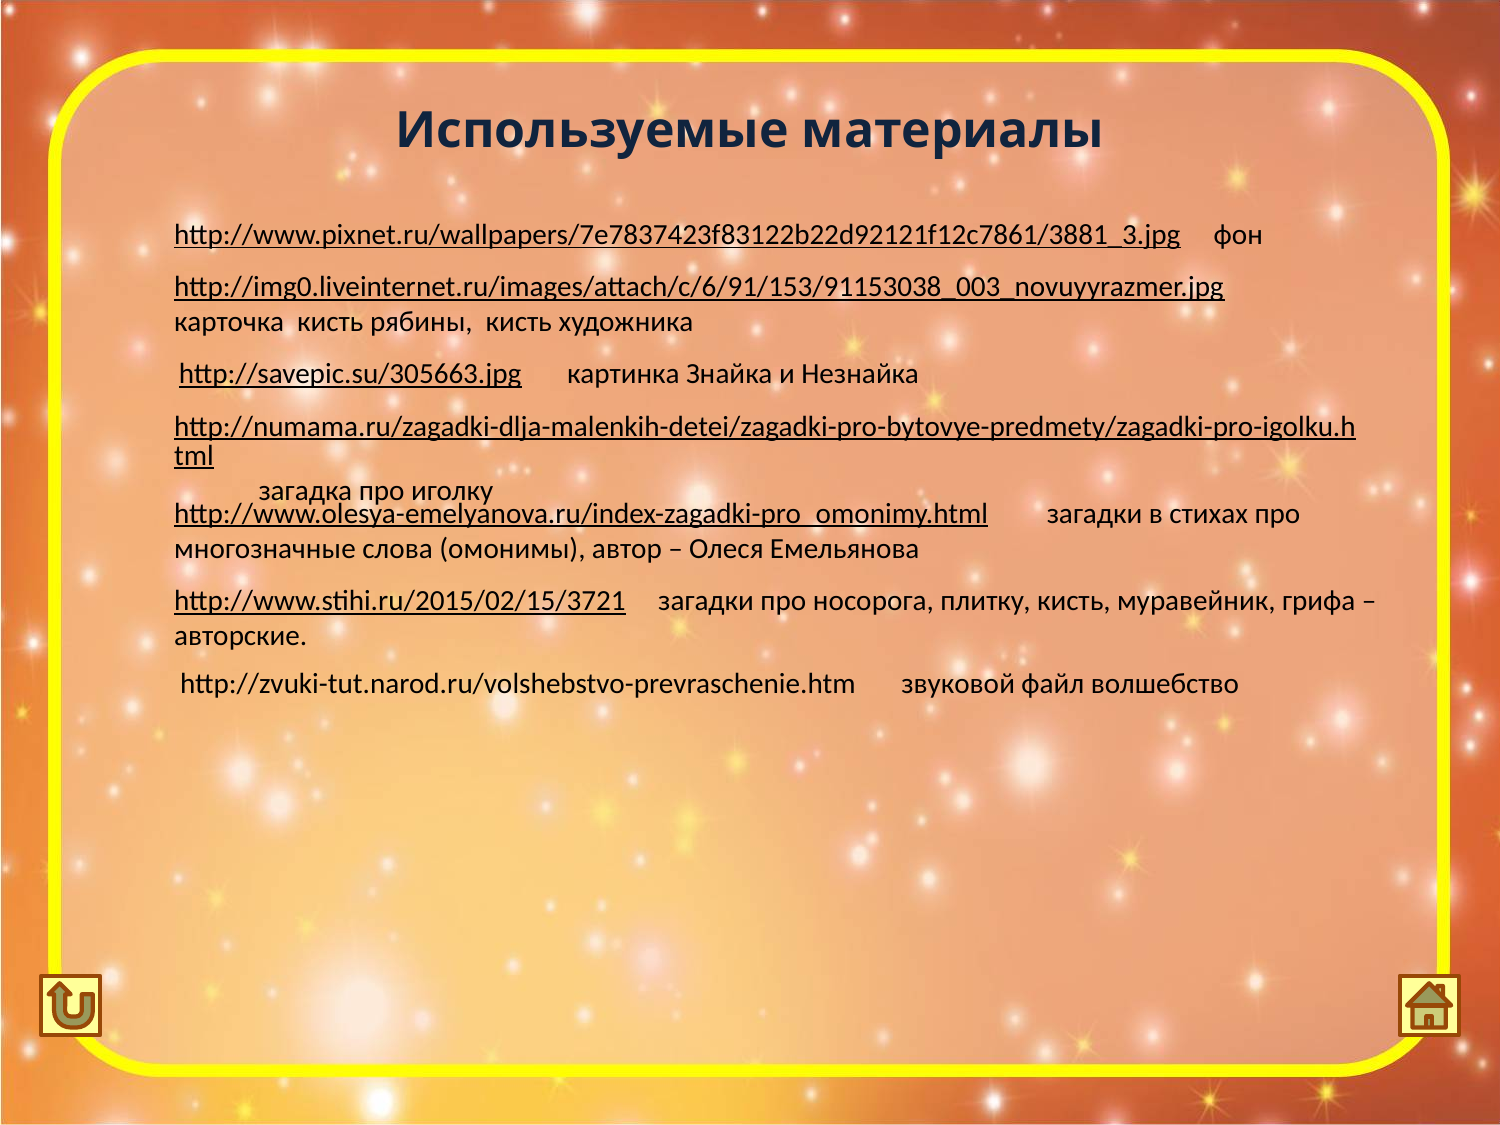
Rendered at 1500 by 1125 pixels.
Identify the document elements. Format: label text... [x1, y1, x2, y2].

text_box http://zvuki-tut.narod.ru/volshebstvo-prevraschenie.htm звуковой файл волшебство [165, 657, 1255, 708]
text_box http://www.olesya-emelyanova.ru/index-zagadki-pro_omonimy.html загадки в стихах про многозначные слова (омонимы), автор – Олеся Емельянова [159, 486, 1353, 572]
text_box http://www.stihi.ru/2015/02/15/3721 загадки про носорога, плитку, кисть, муравейник, грифа – авторские. [159, 574, 1424, 659]
text_box http://img0.liveinternet.ru/images/attach/c/6/91/153/91153038_003_novuyyrazmer.jpg карточка кисть рябины, кисть художника [159, 260, 1388, 345]
picture [0, 0, 1500, 1125]
text_box http://savepic.su/305663.jpg картинка Знайка и Незнайка [164, 347, 935, 398]
text_box Используемые материалы [123, 89, 1376, 165]
text_box [1398, 974, 1461, 1037]
text_box http://www.pixnet.ru/wallpapers/7e7837423f83122b22d92121f12c7861/3881_3.jpg фон [159, 208, 1365, 258]
text_box [39, 974, 102, 1037]
text_box http://numama.ru/zagadki-dlja-malenkih-detei/zagadki-pro-bytovye-predmety/zagadki-pro-igolku.html загадка про иголку [159, 399, 1376, 485]
